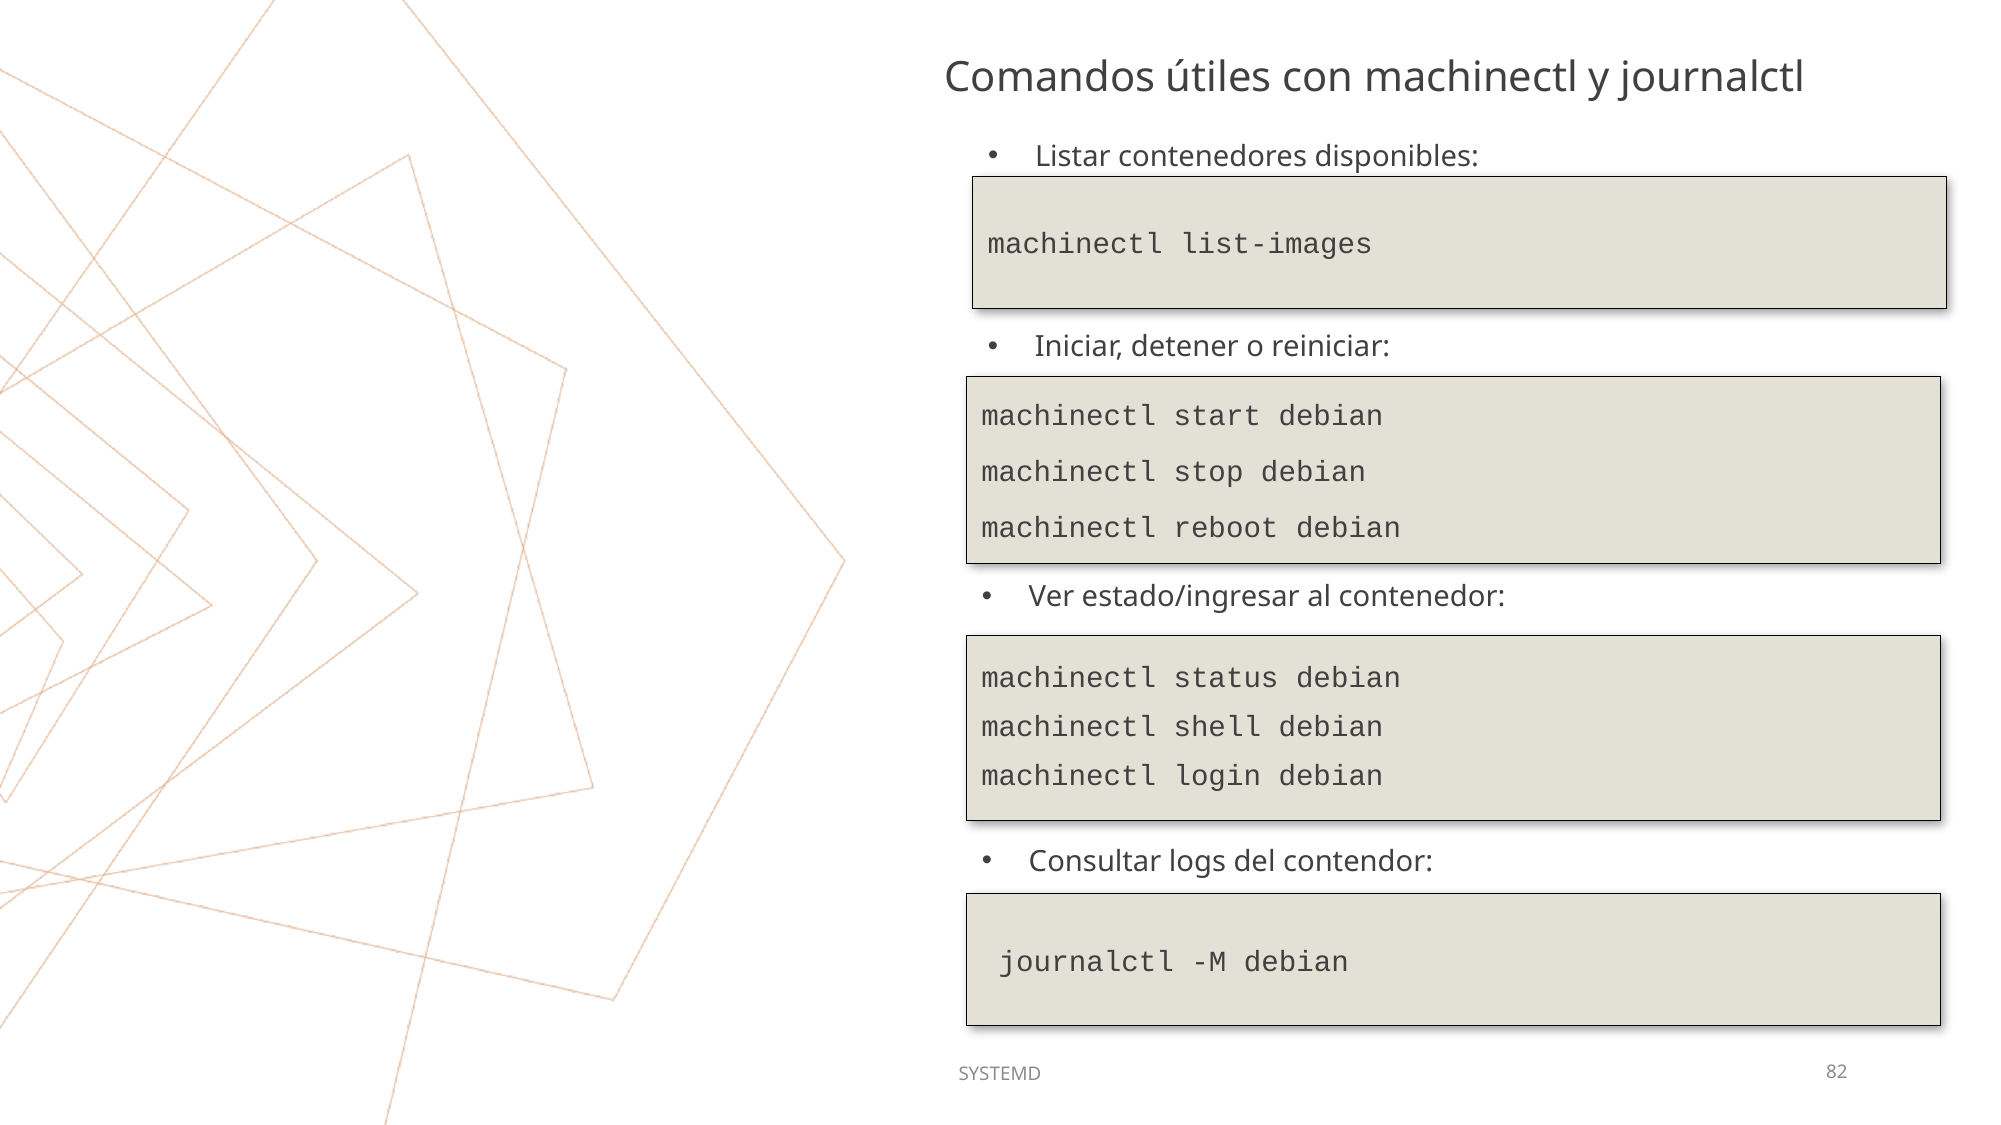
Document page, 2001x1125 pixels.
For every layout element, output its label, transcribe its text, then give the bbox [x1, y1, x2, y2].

text_box machinectl start debian machinectl stop debian machinectl reboot debian [966, 376, 1941, 564]
list Listar contenedores disponibles: [973, 159, 1865, 176]
text_box machinectl list-images [972, 176, 1947, 309]
text_box machinectl status debian machinectl shell debian machinectl login debian [966, 635, 1941, 821]
text_box Consultar logs del contendor: [966, 834, 1858, 893]
text_box Ver estado/ingresar al contenedor: [966, 570, 1858, 635]
footer SYSTEMD [662, 1042, 1338, 1103]
picture [0, 0, 893, 1125]
text_box journalctl -M debian [966, 893, 1941, 1026]
text_box Comandos útiles con machinectl y journalctl [929, 42, 1979, 159]
slide_number 82 [1412, 1042, 1863, 1103]
text_box Iniciar, detener o reiniciar: [972, 320, 1863, 374]
